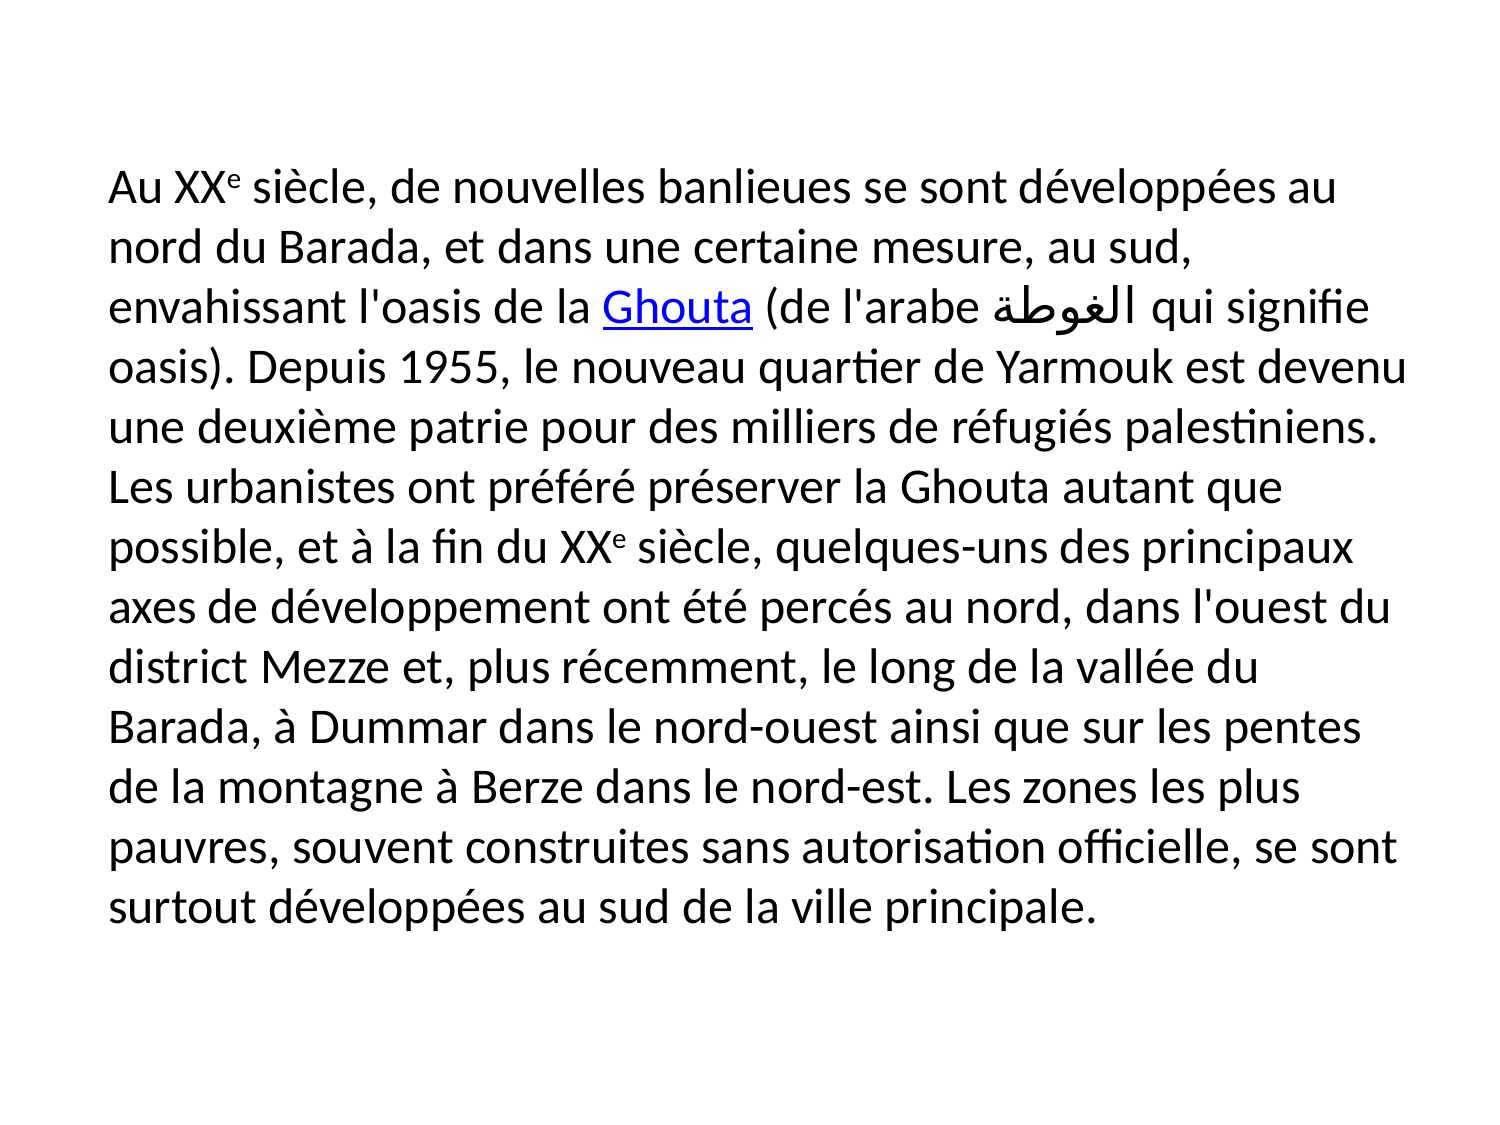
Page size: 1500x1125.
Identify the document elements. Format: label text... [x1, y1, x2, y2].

text_box Au XXe siècle, de nouvelles banlieues se sont développées au nord du Barada, et dans une certaine mesure, au sud, envahissant l'oasis de la Ghouta (de l'arabe الغوطة qui signifie oasis). Depuis 1955, le nouveau quartier de Yarmouk est devenu une deuxième patrie pour des milliers de réfugiés palestiniens. Les urbanistes ont préféré préserver la Ghouta autant que possible, et à la fin du XXe siècle, quelques-uns des principaux axes de développement ont été percés au nord, dans l'ouest du district Mezze et, plus récemment, le long de la vallée du Barada, à Dummar dans le nord-ouest ainsi que sur les pentes de la montagne à Berze dans le nord-est. Les zones les plus pauvres, souvent construites sans autorisation officielle, se sont surtout développées au sud de la ville principale. [93, 145, 1430, 941]
